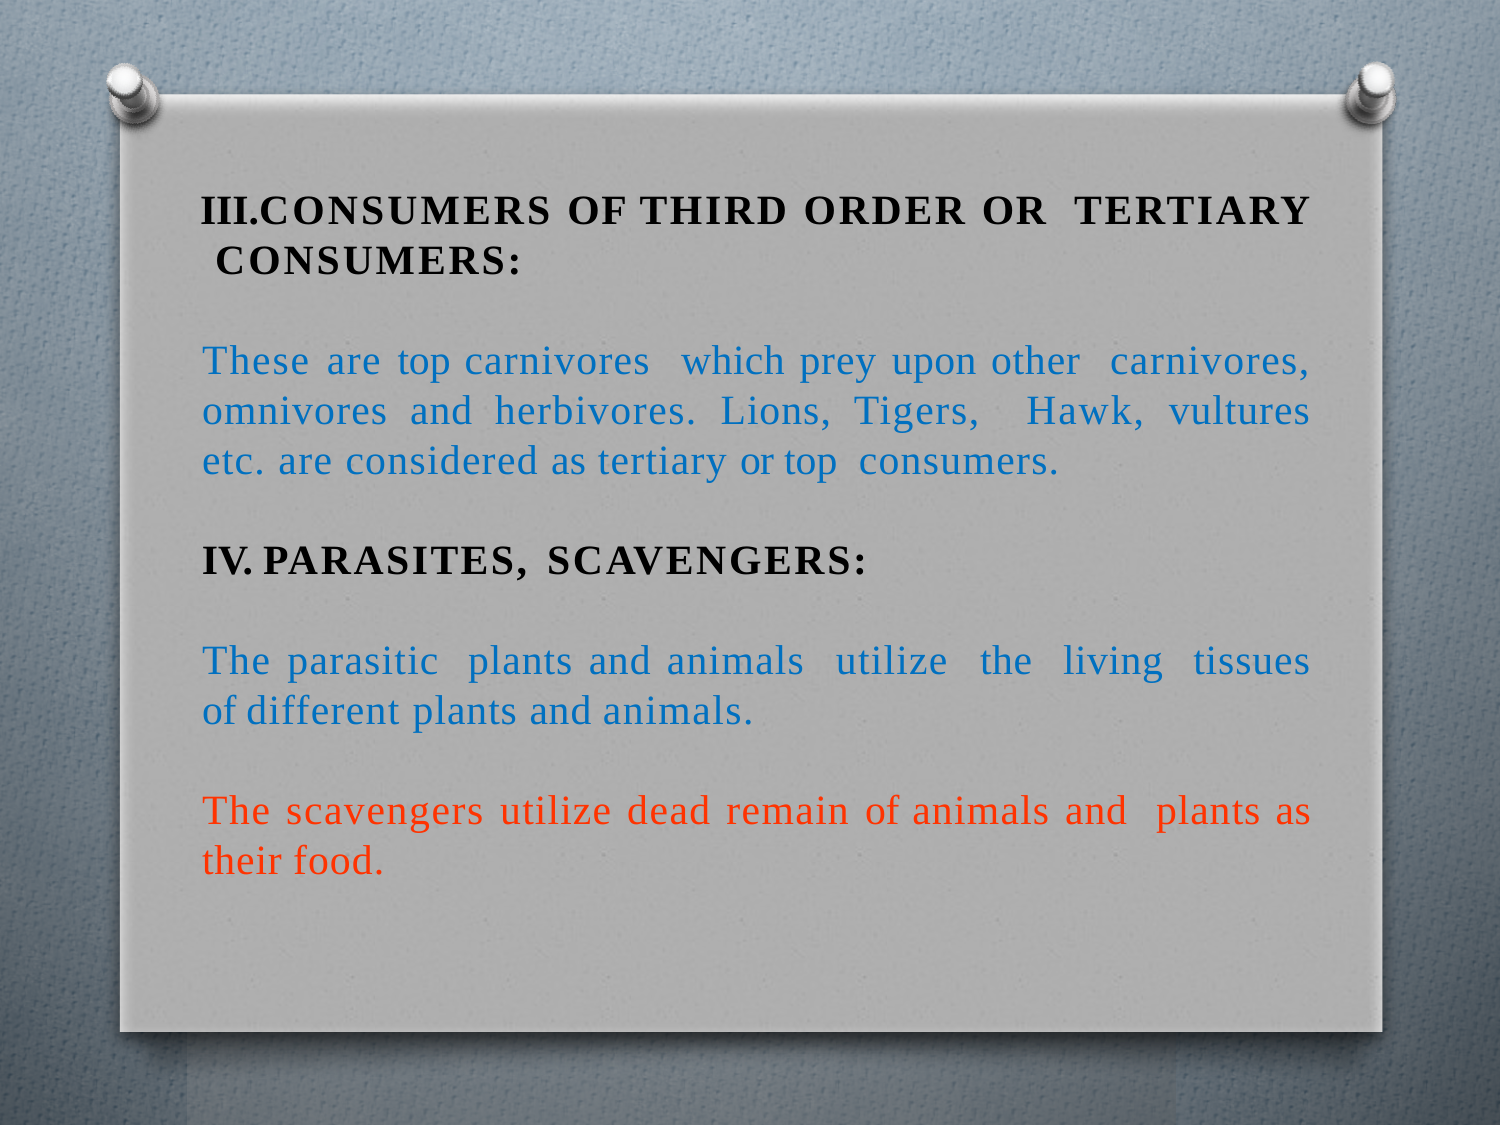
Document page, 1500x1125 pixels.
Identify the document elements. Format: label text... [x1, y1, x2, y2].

picture [75, 29, 198, 153]
picture [1317, 35, 1439, 156]
text_box CONSUMERS OF THIRD ORDER OR TERTIARY CONSUMERS: These are top carnivores which prey upon other carnivores, omnivores and herbivores. Lions, Tigers, Hawk, vultures etc. are considered as tertiary or top consumers. PARASITES, SCAVENGERS: The parasitic plants and animals utilize the living tissues of different plants and animals. The scavengers utilize dead remain of animals and plants as their food. [199, 180, 1313, 884]
